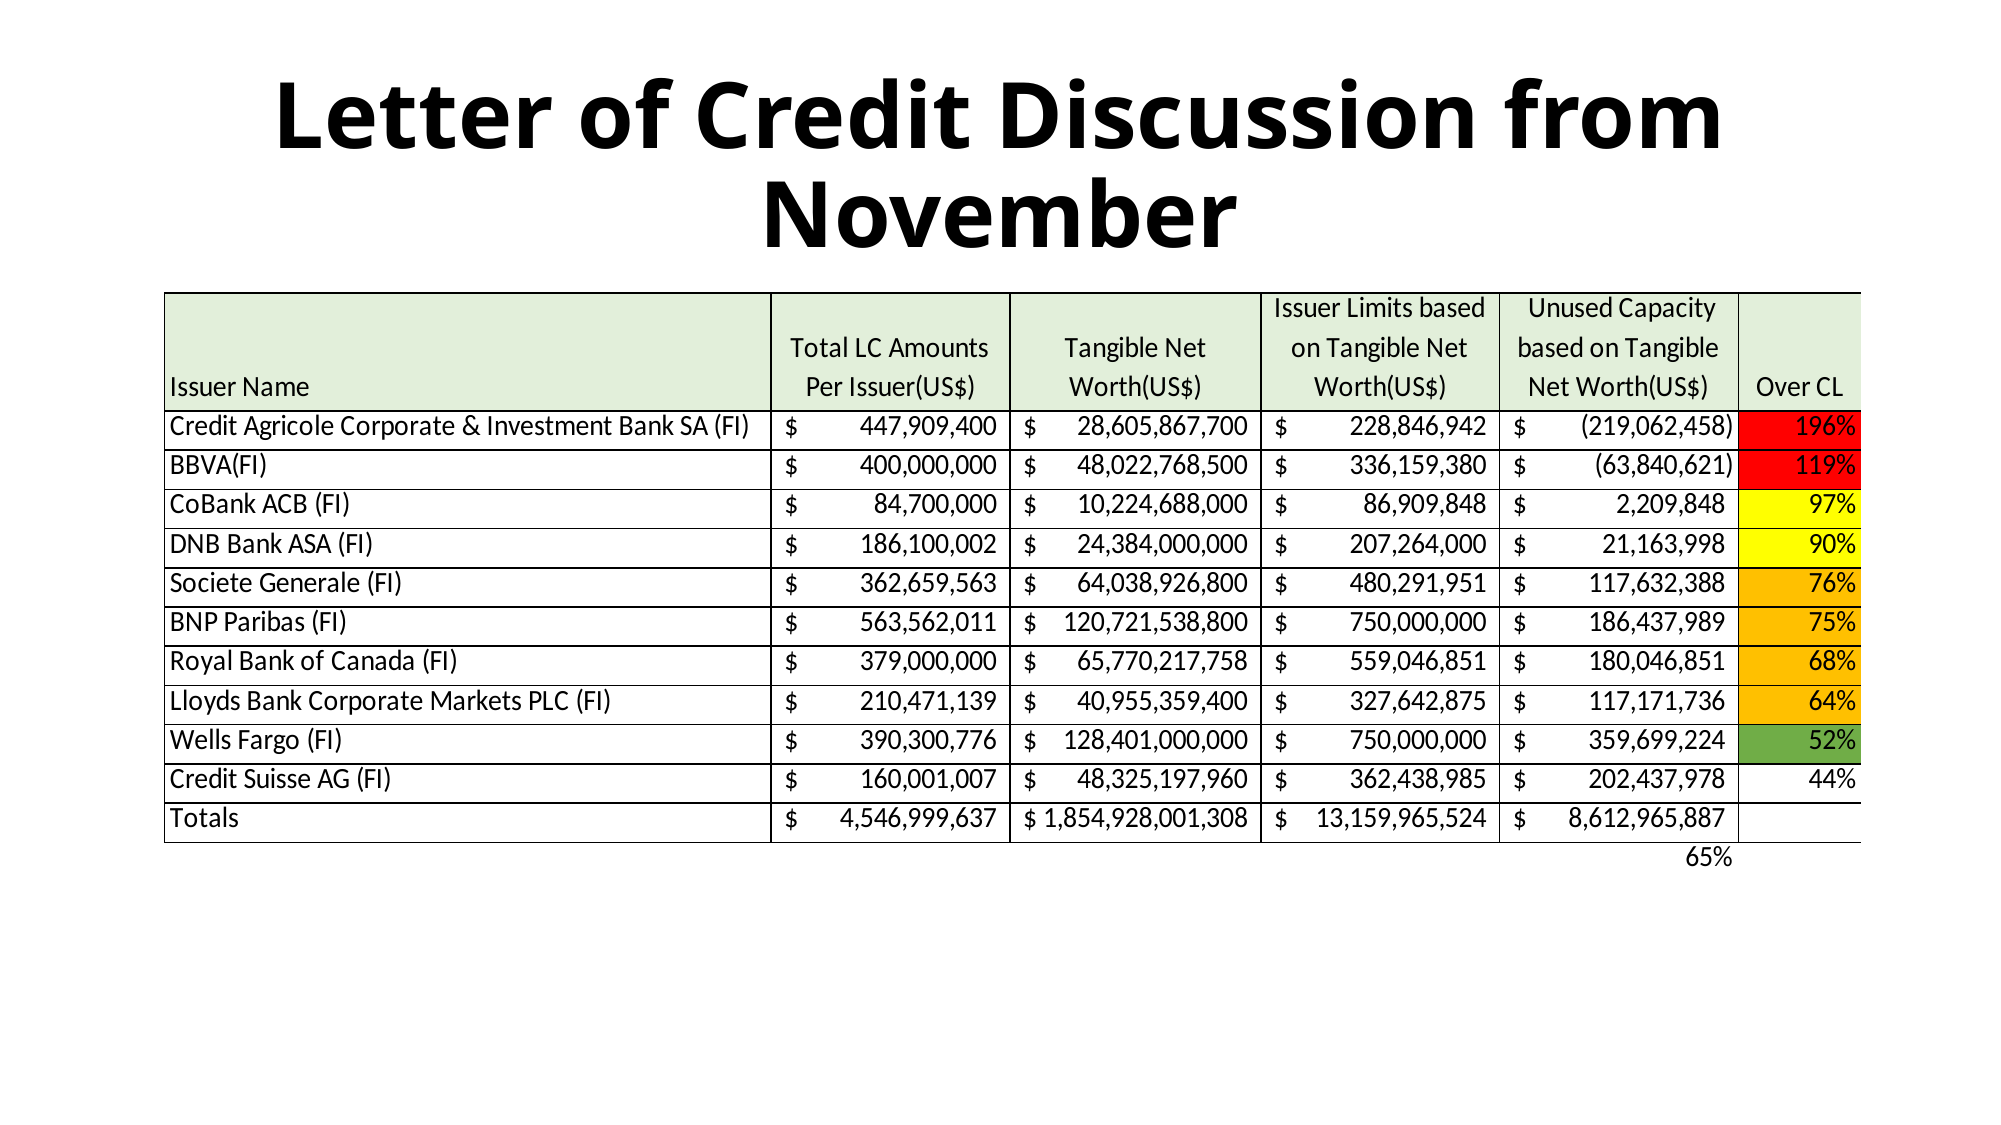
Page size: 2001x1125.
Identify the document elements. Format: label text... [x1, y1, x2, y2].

title Letter of Credit Discussion from November [137, 59, 1863, 278]
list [163, 292, 1863, 883]
